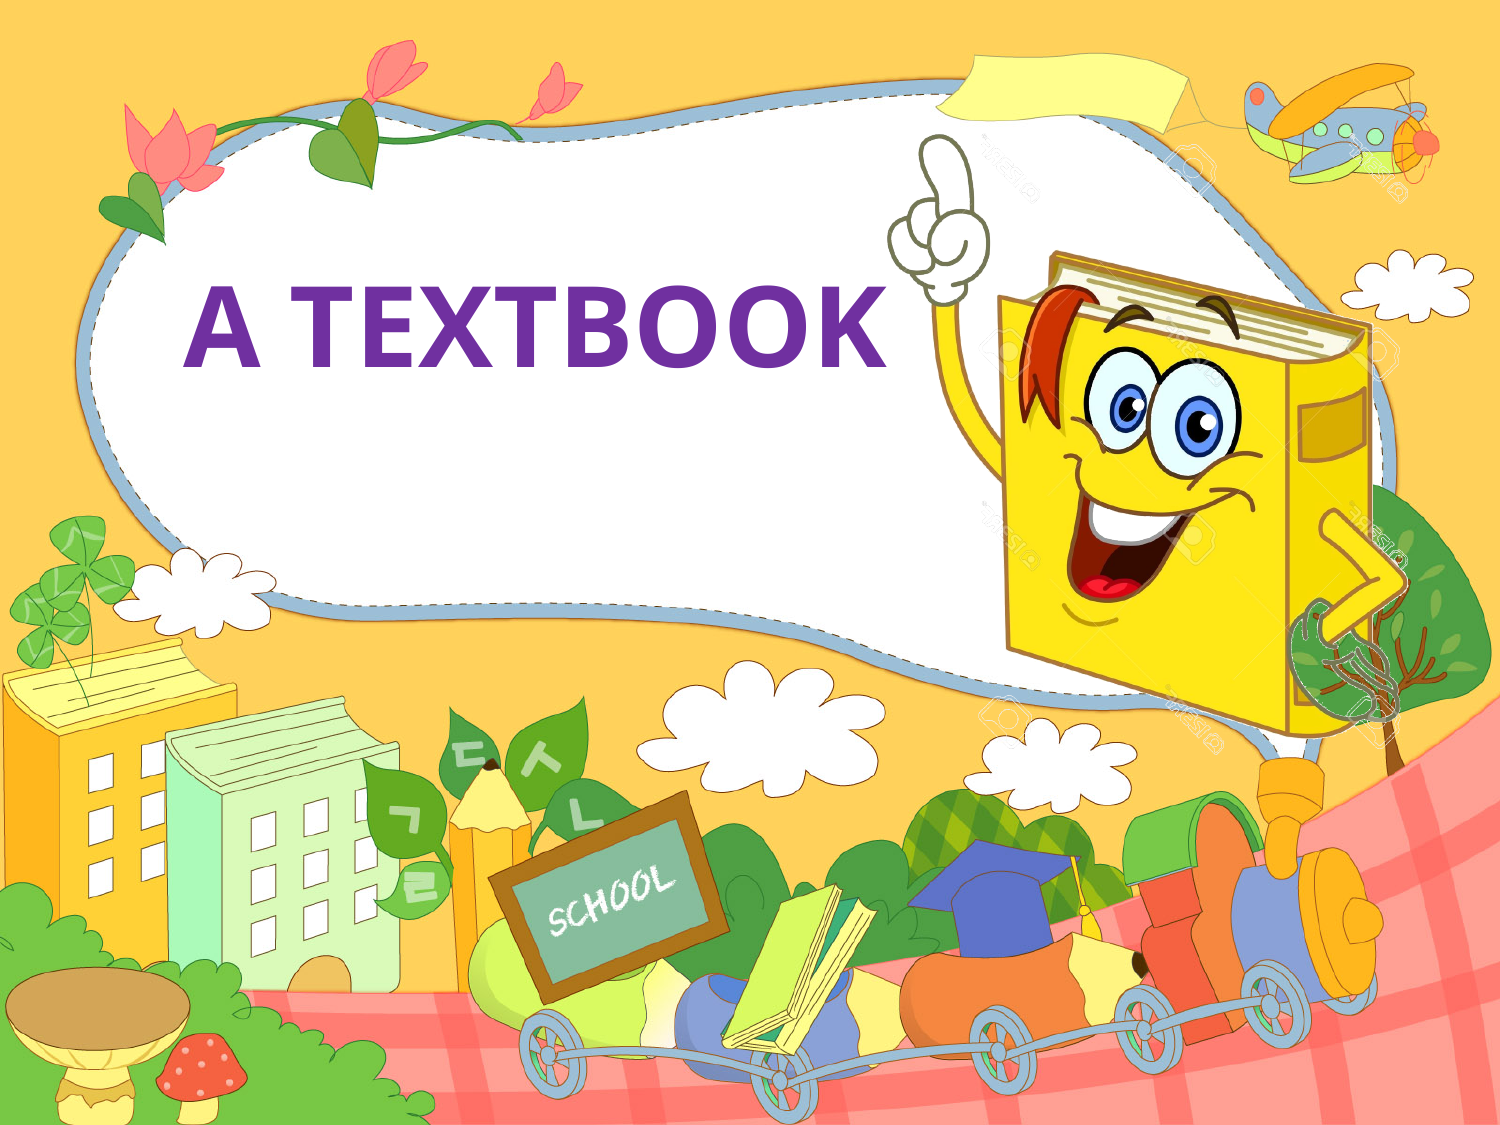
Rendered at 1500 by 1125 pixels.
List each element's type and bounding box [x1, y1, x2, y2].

list [866, 116, 1427, 768]
picture [0, 0, 1500, 1125]
